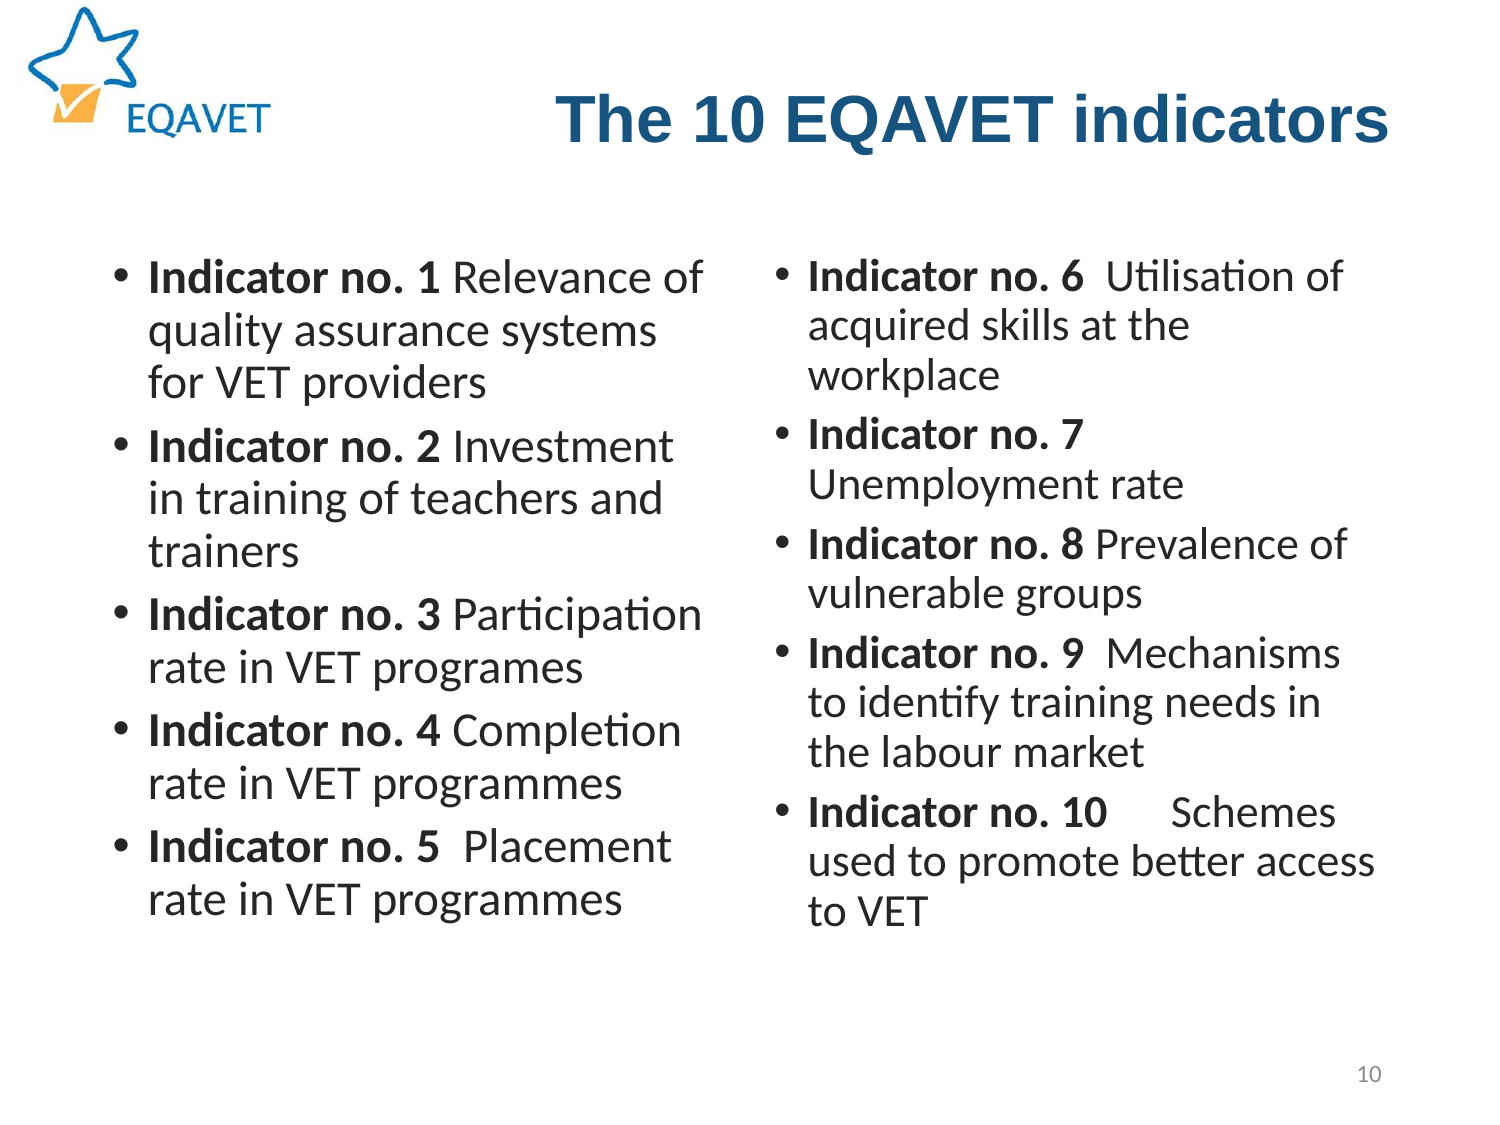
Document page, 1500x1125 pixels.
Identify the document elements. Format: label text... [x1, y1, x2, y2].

list Indicator no. 1 Relevance of quality assurance systems for VET providers Indicator no. 2 Investment in training of teachers and trainers Indicator no. 3 Participation rate in VET programes Indicator no. 4 Completion rate in VET programmes Indicator no. 5 Placement rate in VET programmes [97, 243, 736, 958]
slide_number 10 [1059, 1042, 1397, 1103]
list Indicator no. 6 Utilisation of acquired skills at the workplace Indicator no. 7 Unemployment rate Indicator no. 8 Prevalence of vulnerable groups Indicator no. 9 Mechanisms to identify training needs in the labour market Indicator no. 10 Schemes used to promote better access to VET [759, 243, 1397, 958]
picture [20, 0, 294, 148]
title The 10 EQAVET indicators [112, 11, 1407, 230]
